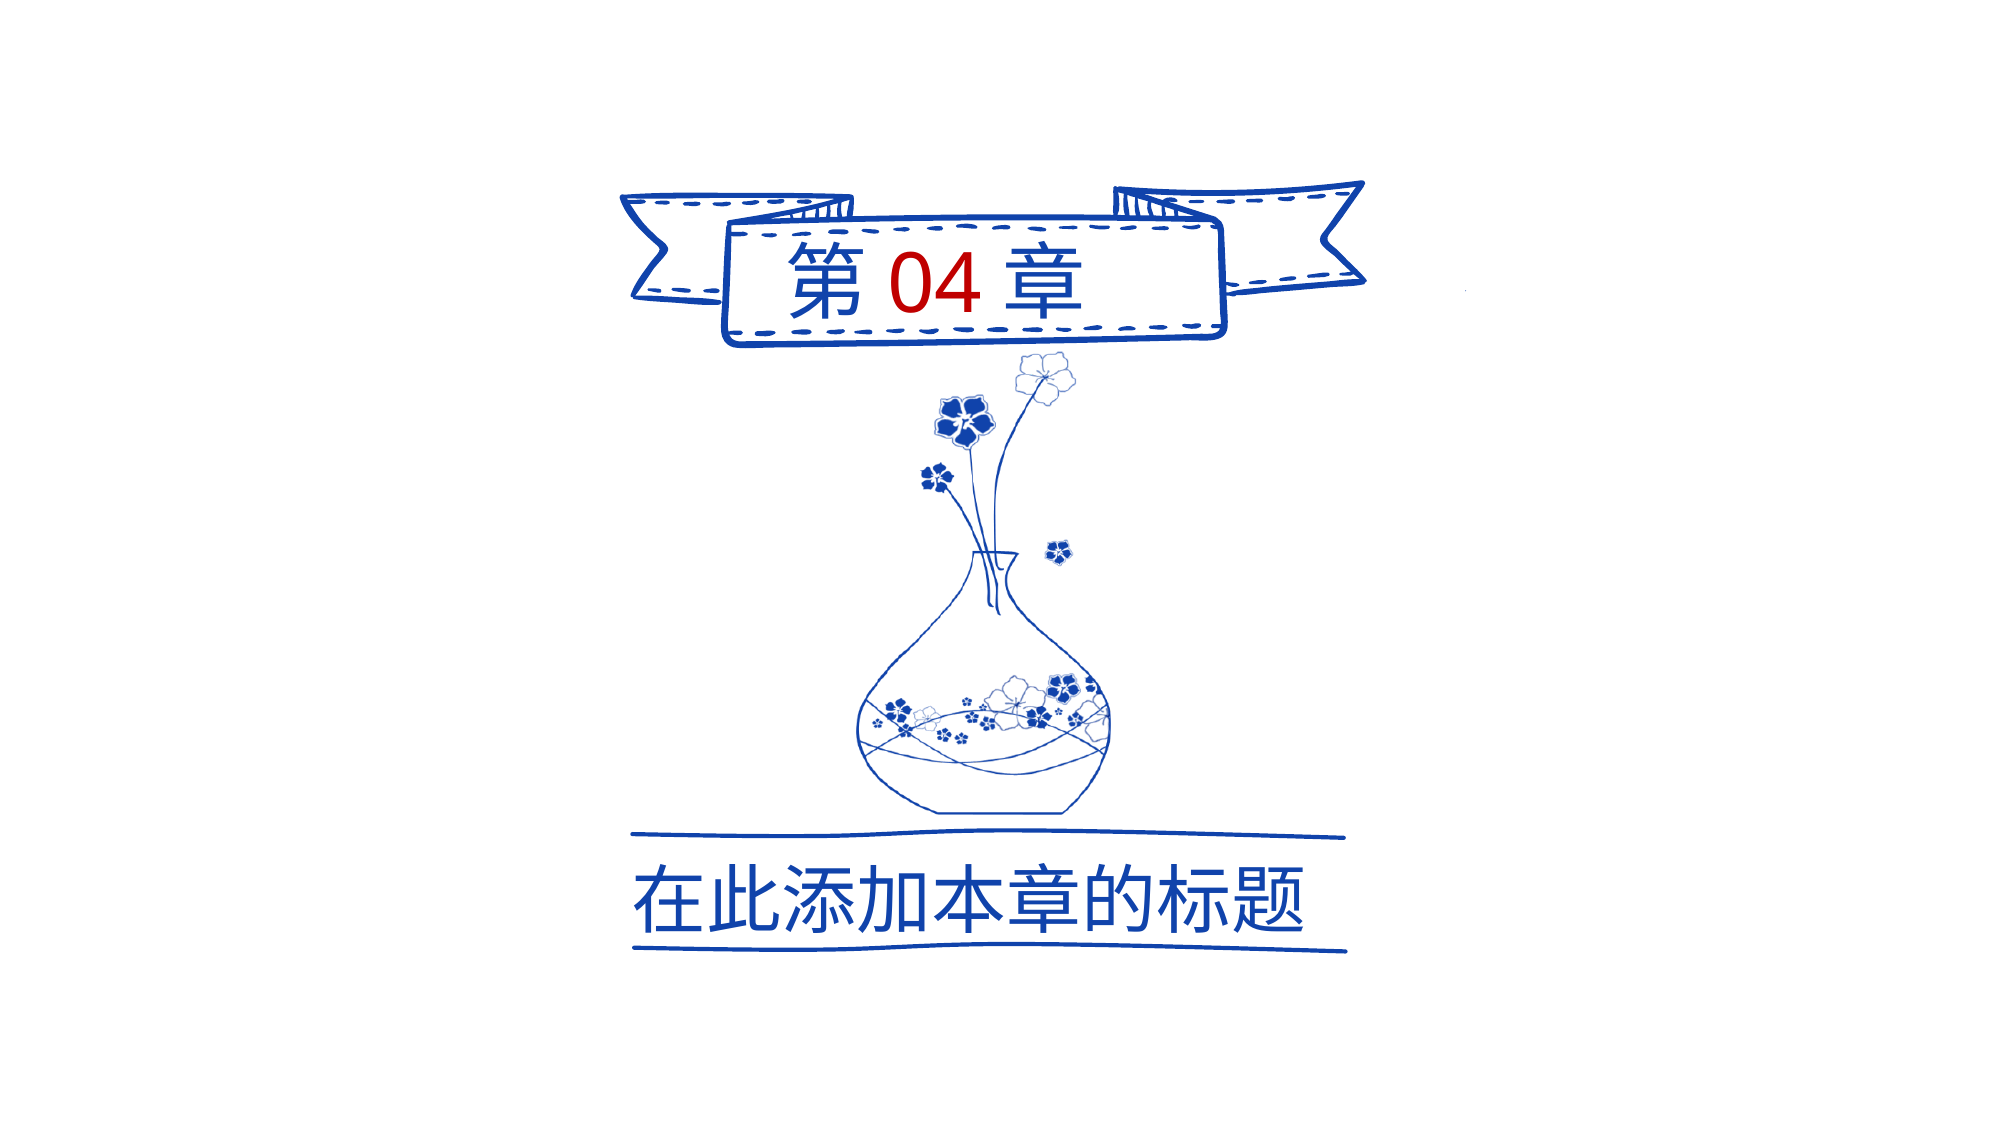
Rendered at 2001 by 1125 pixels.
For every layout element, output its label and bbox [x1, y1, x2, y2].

text_box [618, 179, 1467, 350]
text_box [616, 830, 1346, 952]
picture [856, 351, 1111, 815]
